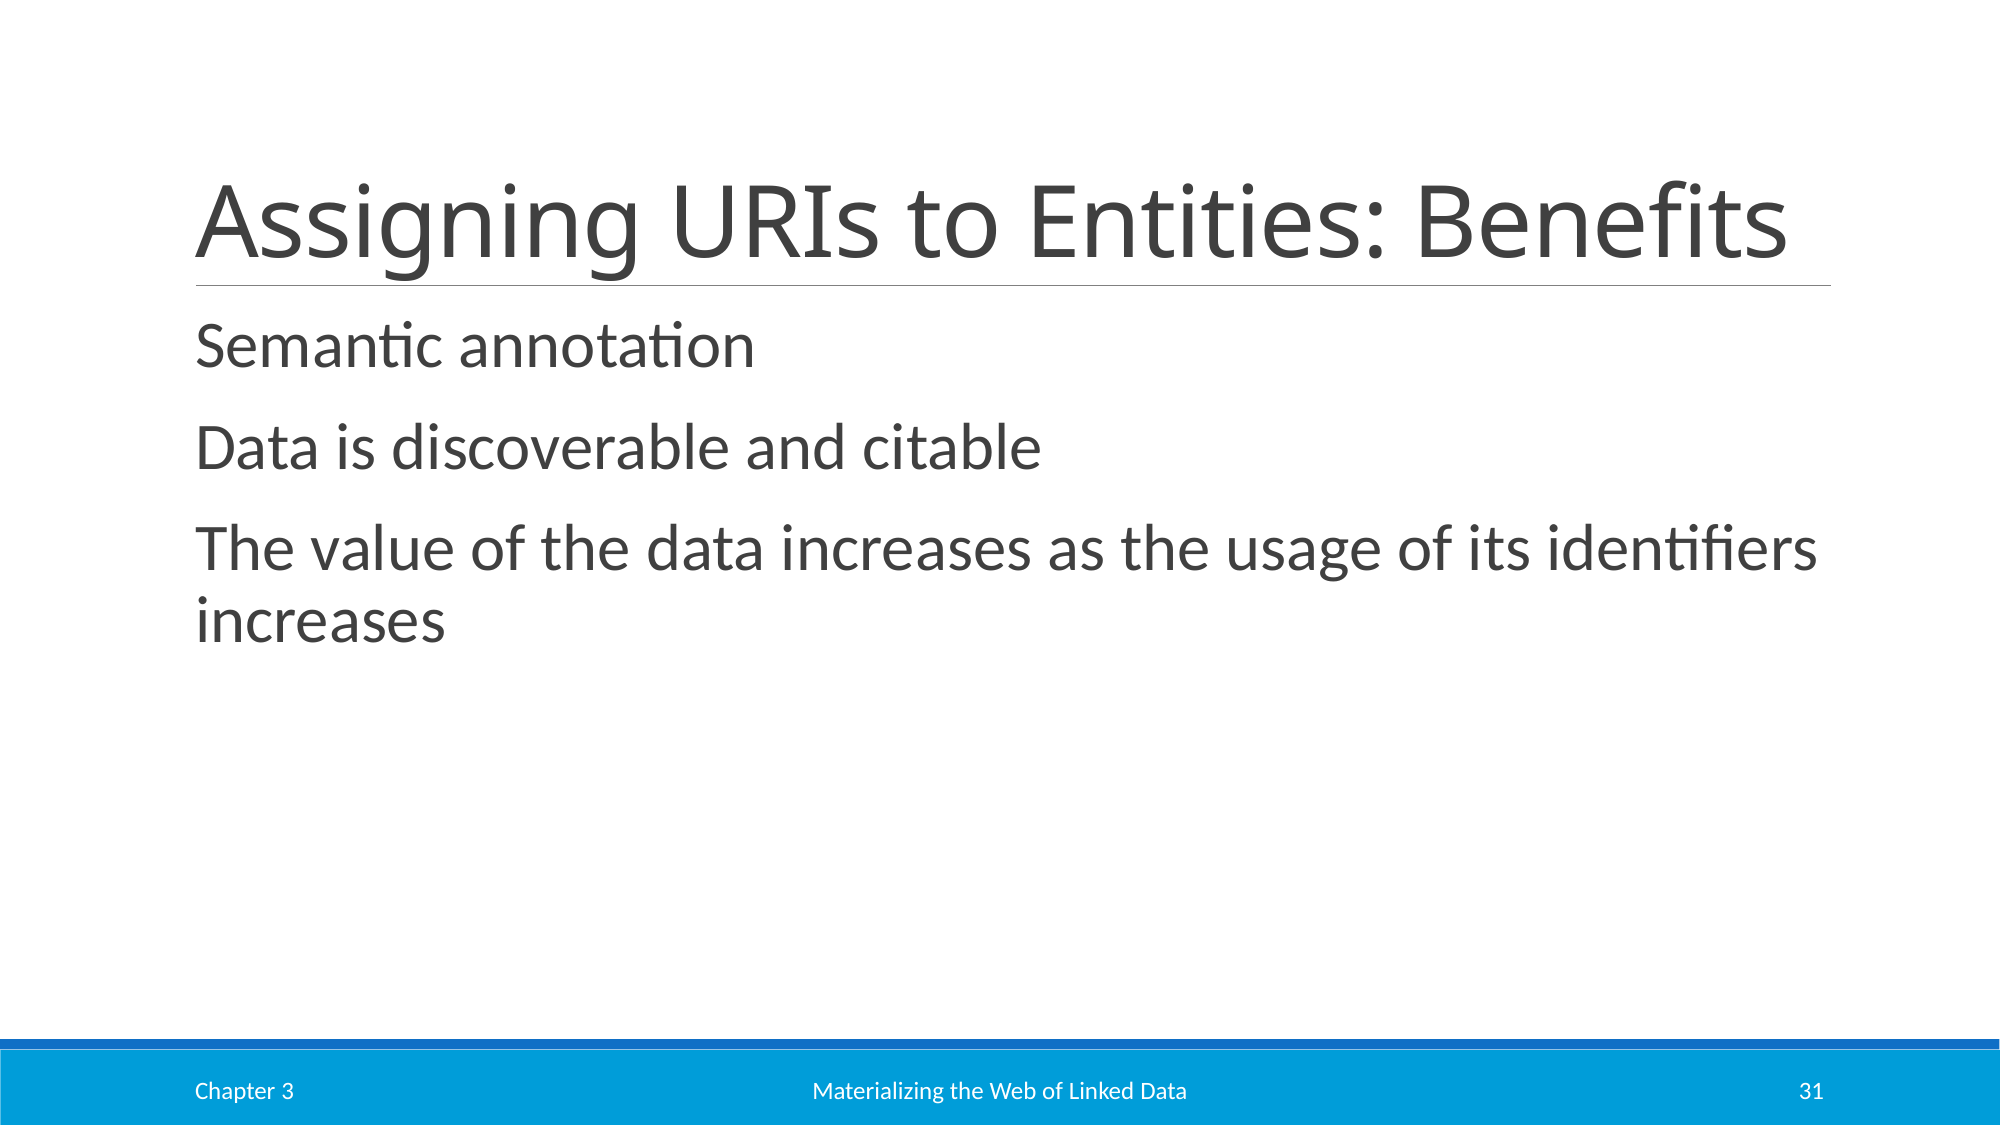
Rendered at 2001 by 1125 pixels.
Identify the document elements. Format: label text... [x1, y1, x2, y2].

slide_number 31 [1624, 1059, 1840, 1120]
title Assigning URIs to Entities: Benefits [180, 47, 1830, 285]
footer Materializing the Web of Linked Data [604, 1059, 1396, 1120]
list Semantic annotation Data is discoverable and citable The value of the data increases as the usage of its identifiers increases [180, 302, 1830, 963]
slide_number Chapter 3 [180, 1059, 586, 1120]
